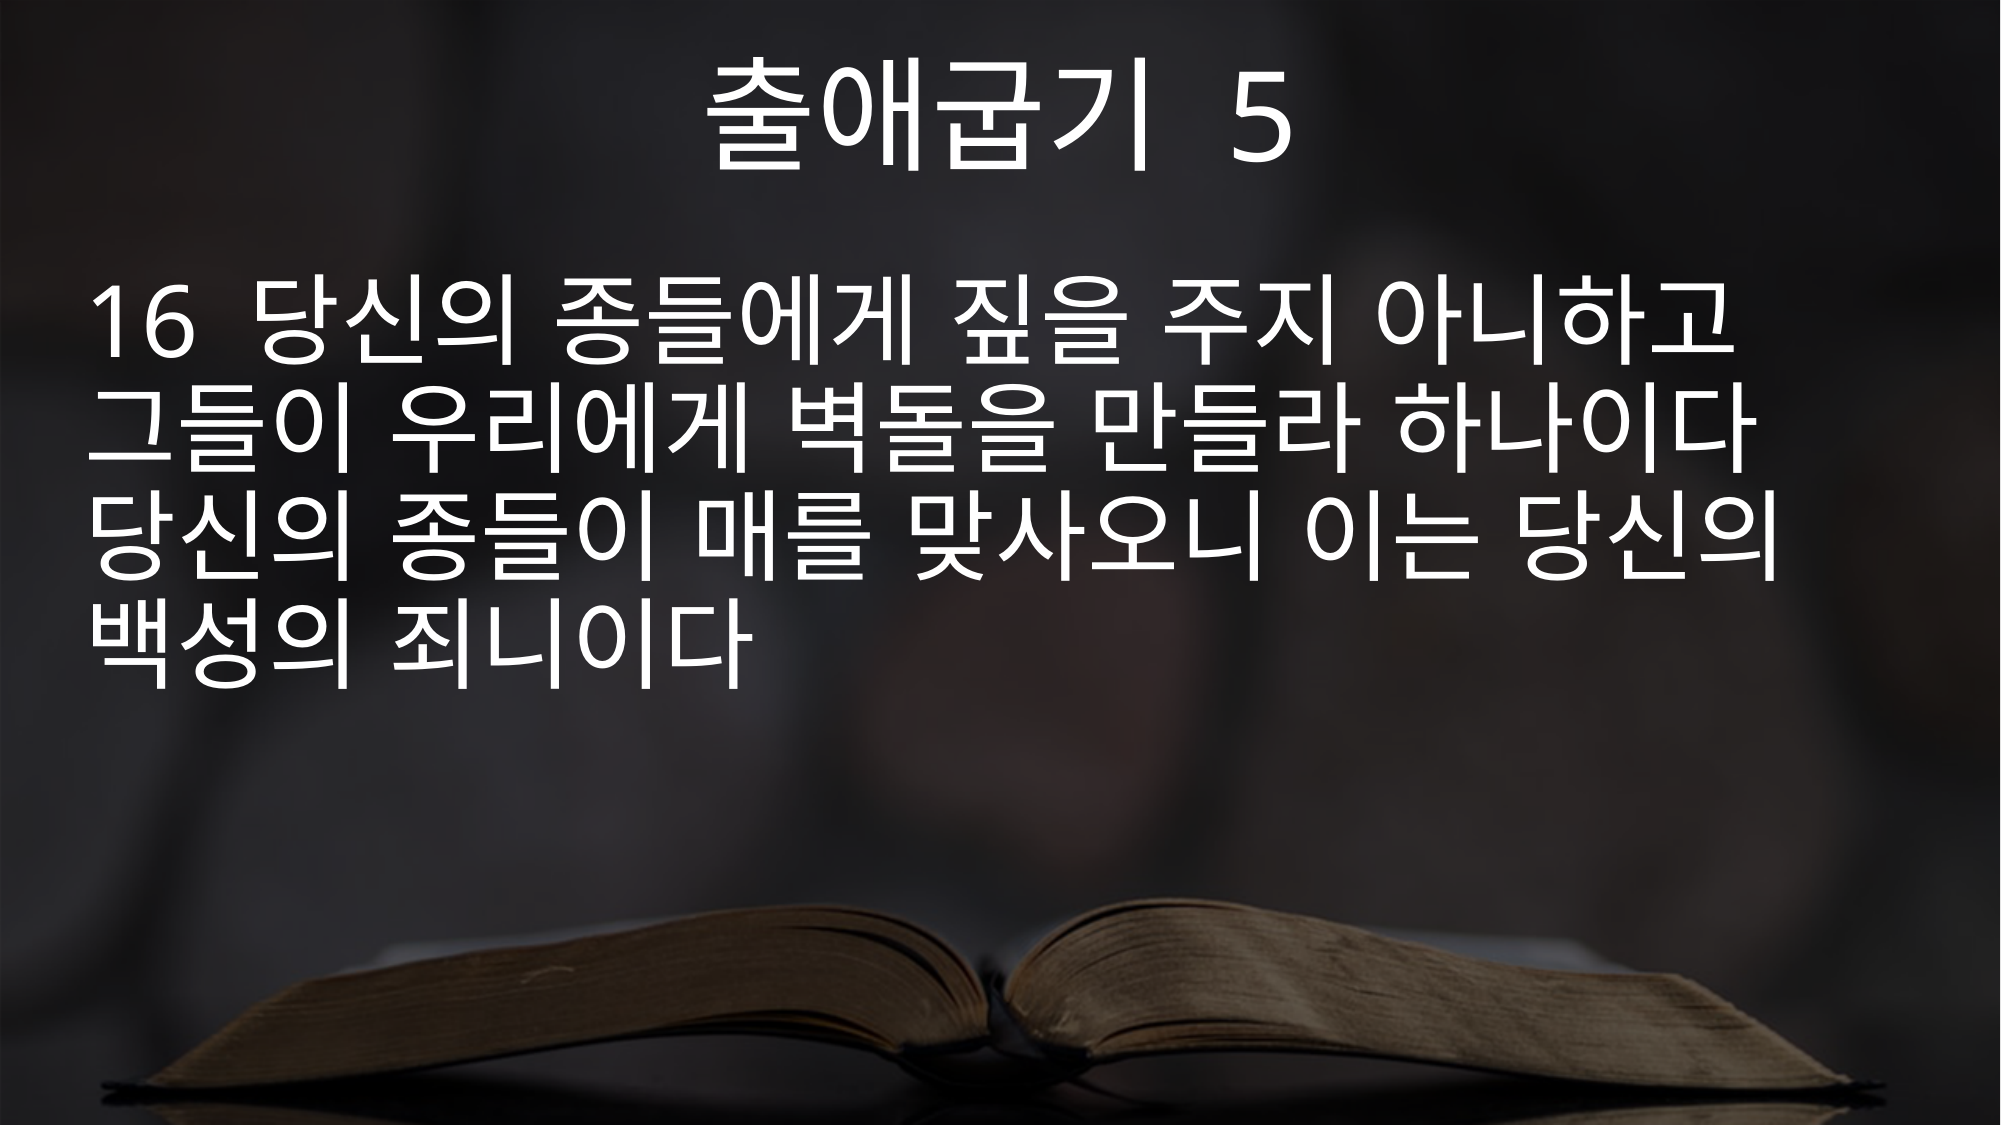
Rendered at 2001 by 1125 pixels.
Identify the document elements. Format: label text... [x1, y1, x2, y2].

picture [0, 0, 2001, 1125]
list 16 당신의 종들에게 짚을 주지 아니하고 그들이 우리에게 벽돌을 만들라 하나이다 당신의 종들이 매를 맞사오니 이는 당신의 백성의 죄니이다 [69, 263, 1953, 423]
footer 출애굽기 5 [0, 32, 2000, 192]
